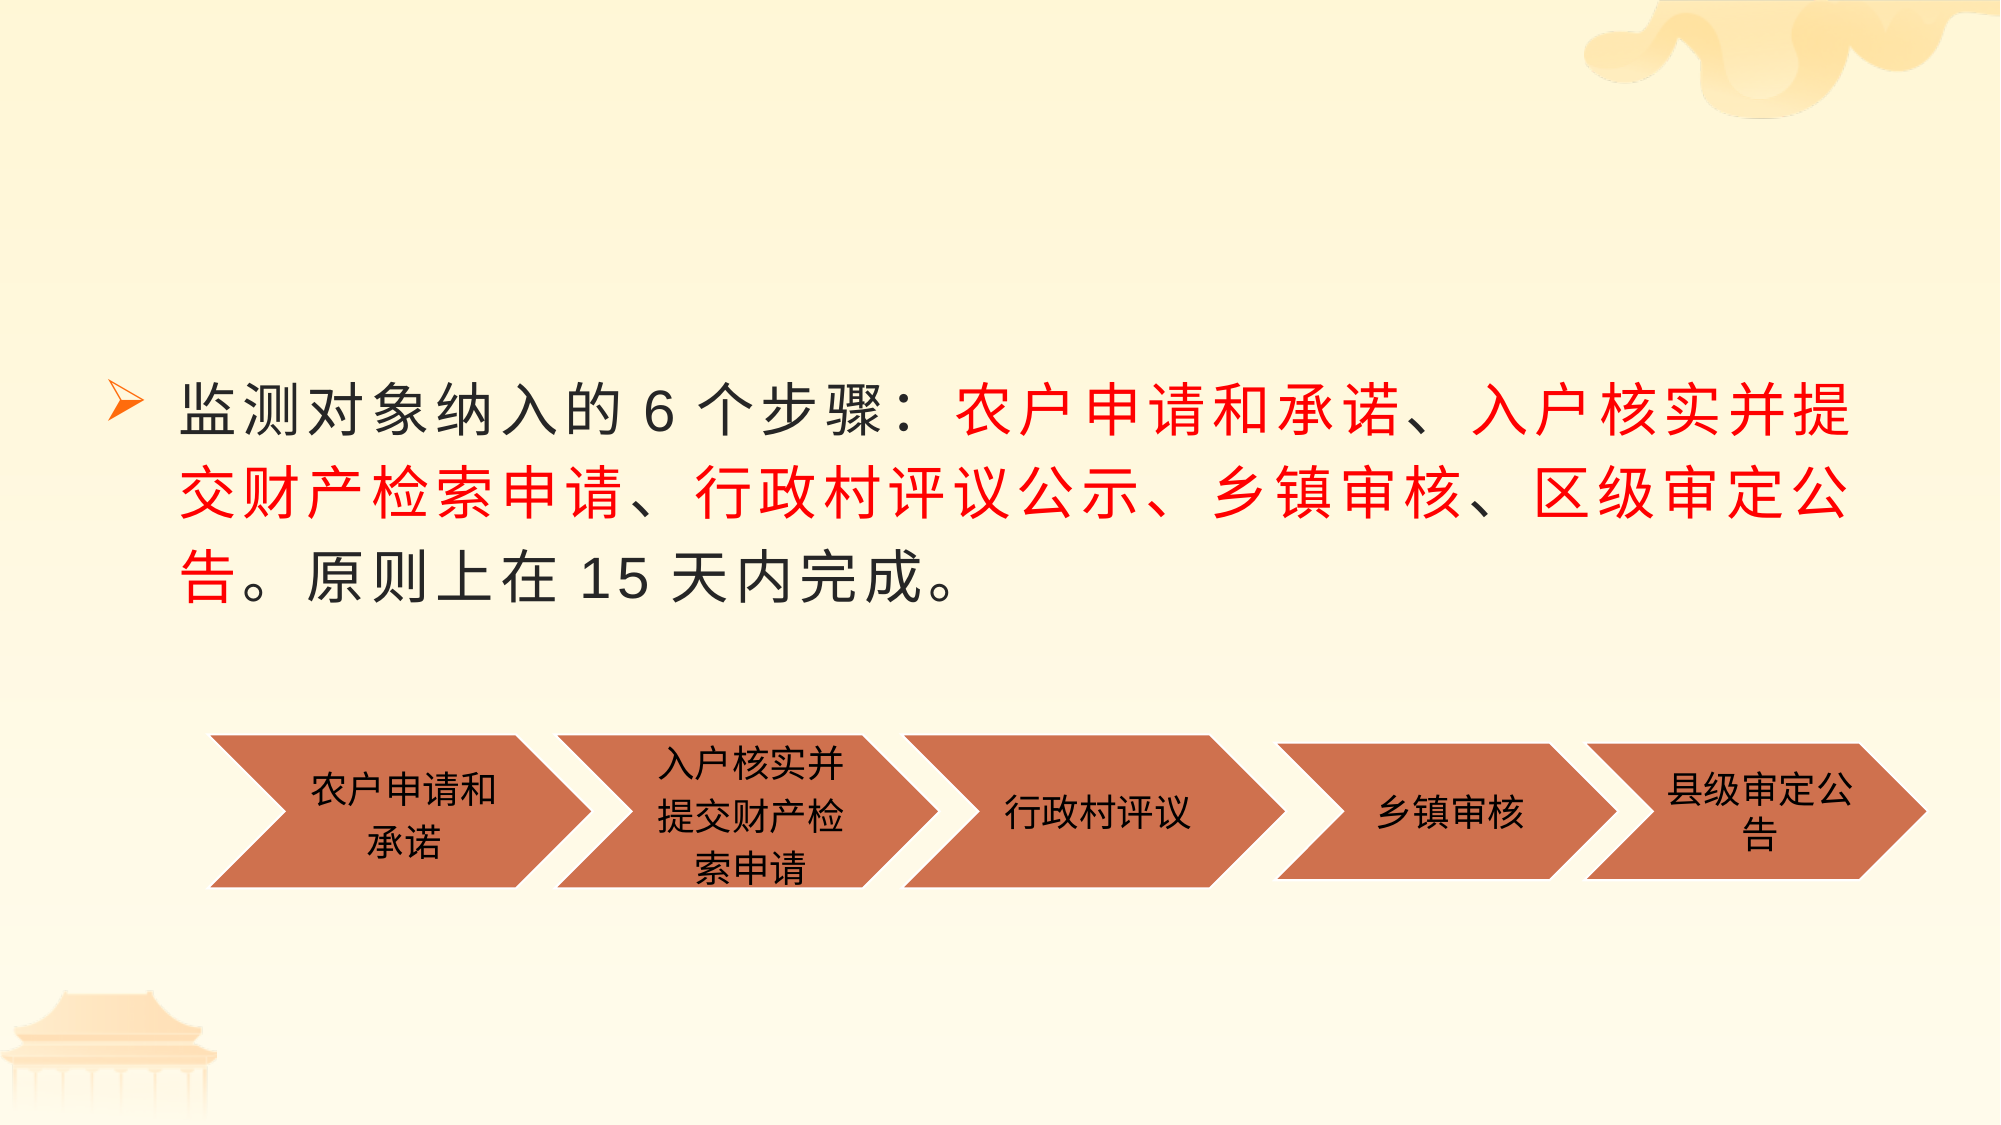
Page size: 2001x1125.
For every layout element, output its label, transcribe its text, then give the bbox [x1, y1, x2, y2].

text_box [207, 643, 1287, 980]
picture [0, 0, 2000, 1125]
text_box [1273, 729, 1929, 893]
text_box 监测对象纳入的6个步骤：农户申请和承诺、入户核实并提交财产检索申请、行政村评议公示、乡镇审核、区级审定公告。原则上在15天内完成。 [88, 260, 1888, 709]
